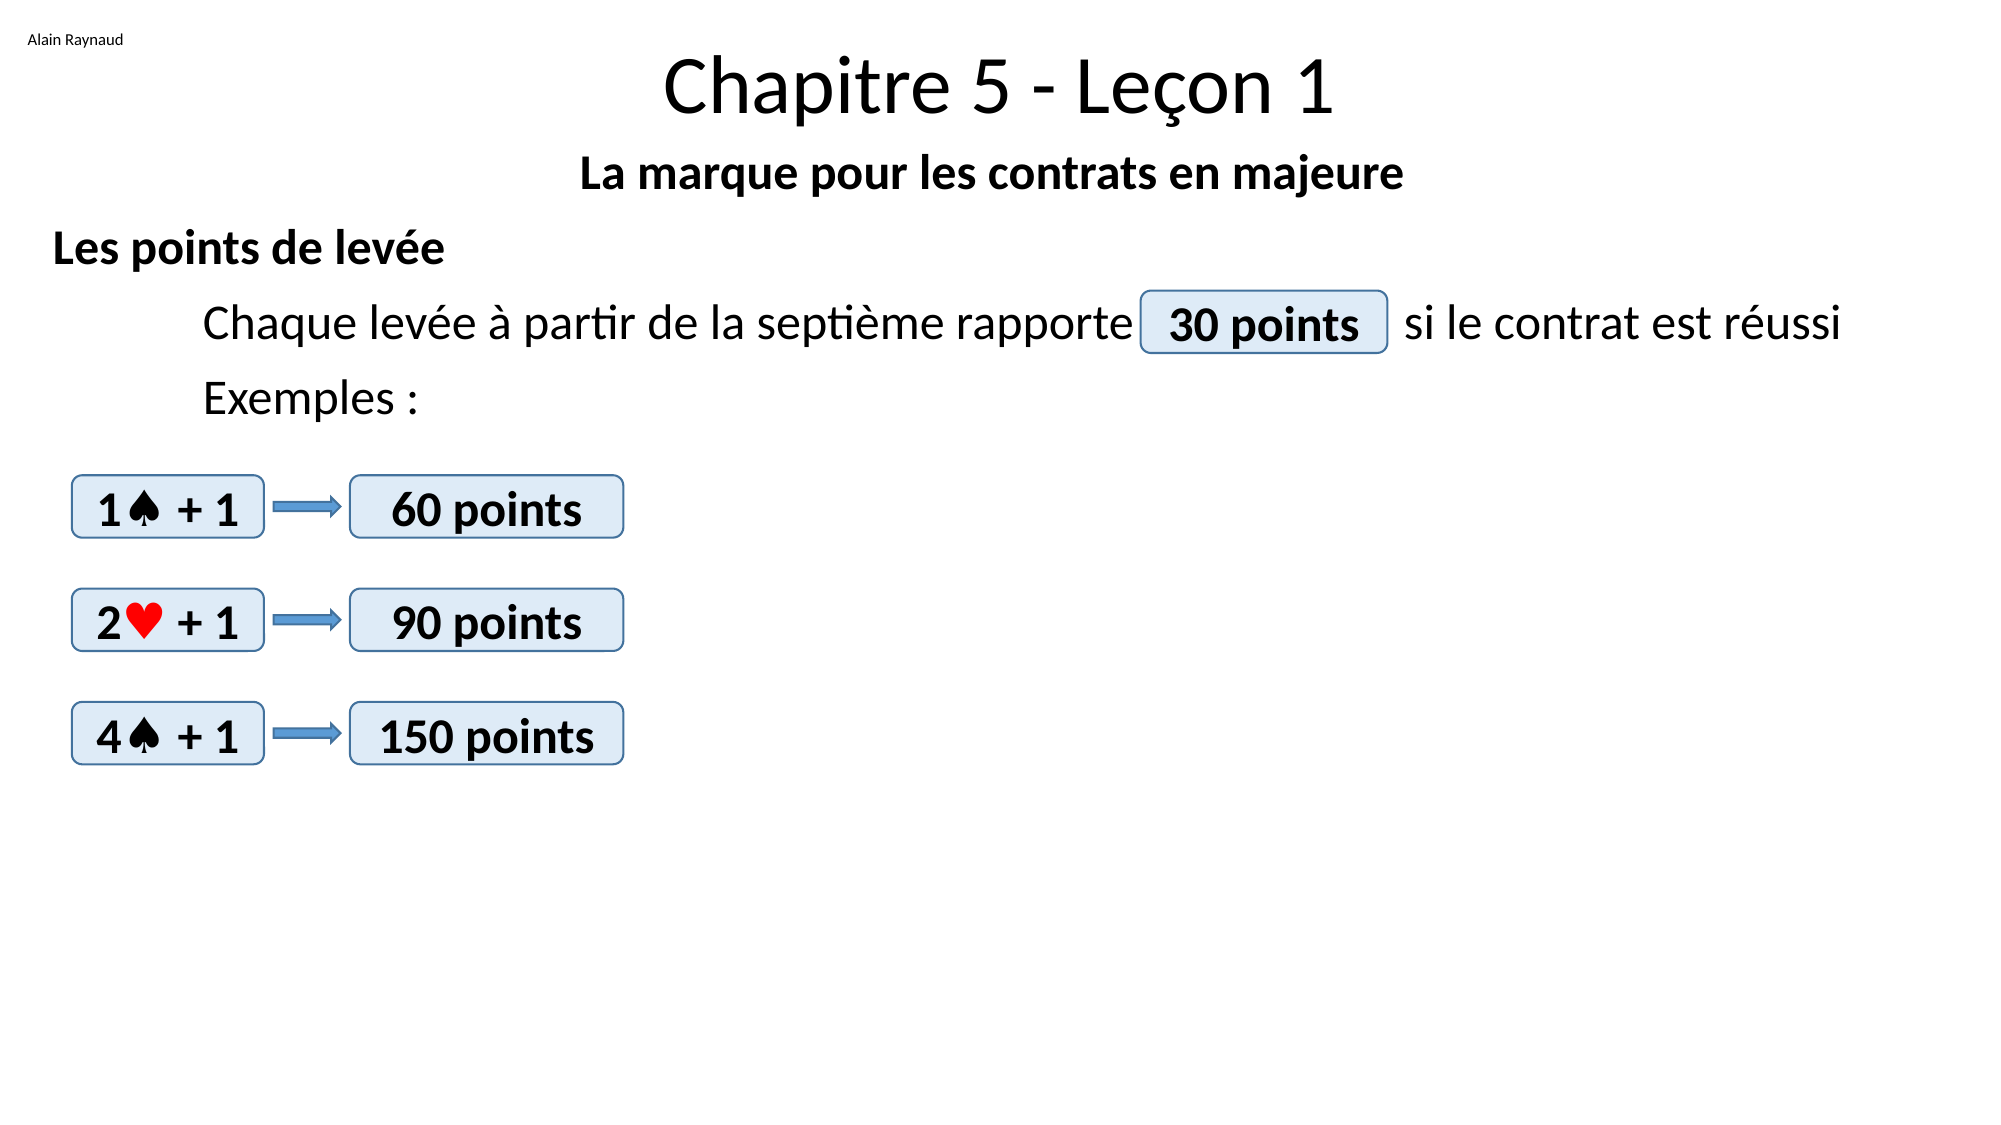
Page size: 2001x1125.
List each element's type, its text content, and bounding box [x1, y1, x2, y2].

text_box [71, 475, 341, 538]
subtitle La marque pour les contrats en majeure Les points de levée Chaque levée à partir de la septième rapporte si le contrat est réussi Exemples : [37, 139, 1948, 1088]
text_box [71, 588, 341, 651]
text_box 30 points [1139, 289, 1389, 355]
text_box 150 points [348, 700, 625, 766]
text_box 90 points [348, 587, 625, 653]
title Chapitre 5 - Leçon 1 [249, 38, 1750, 139]
text_box Alain Raynaud [12, 21, 147, 57]
text_box 60 points [348, 474, 625, 539]
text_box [71, 701, 341, 765]
